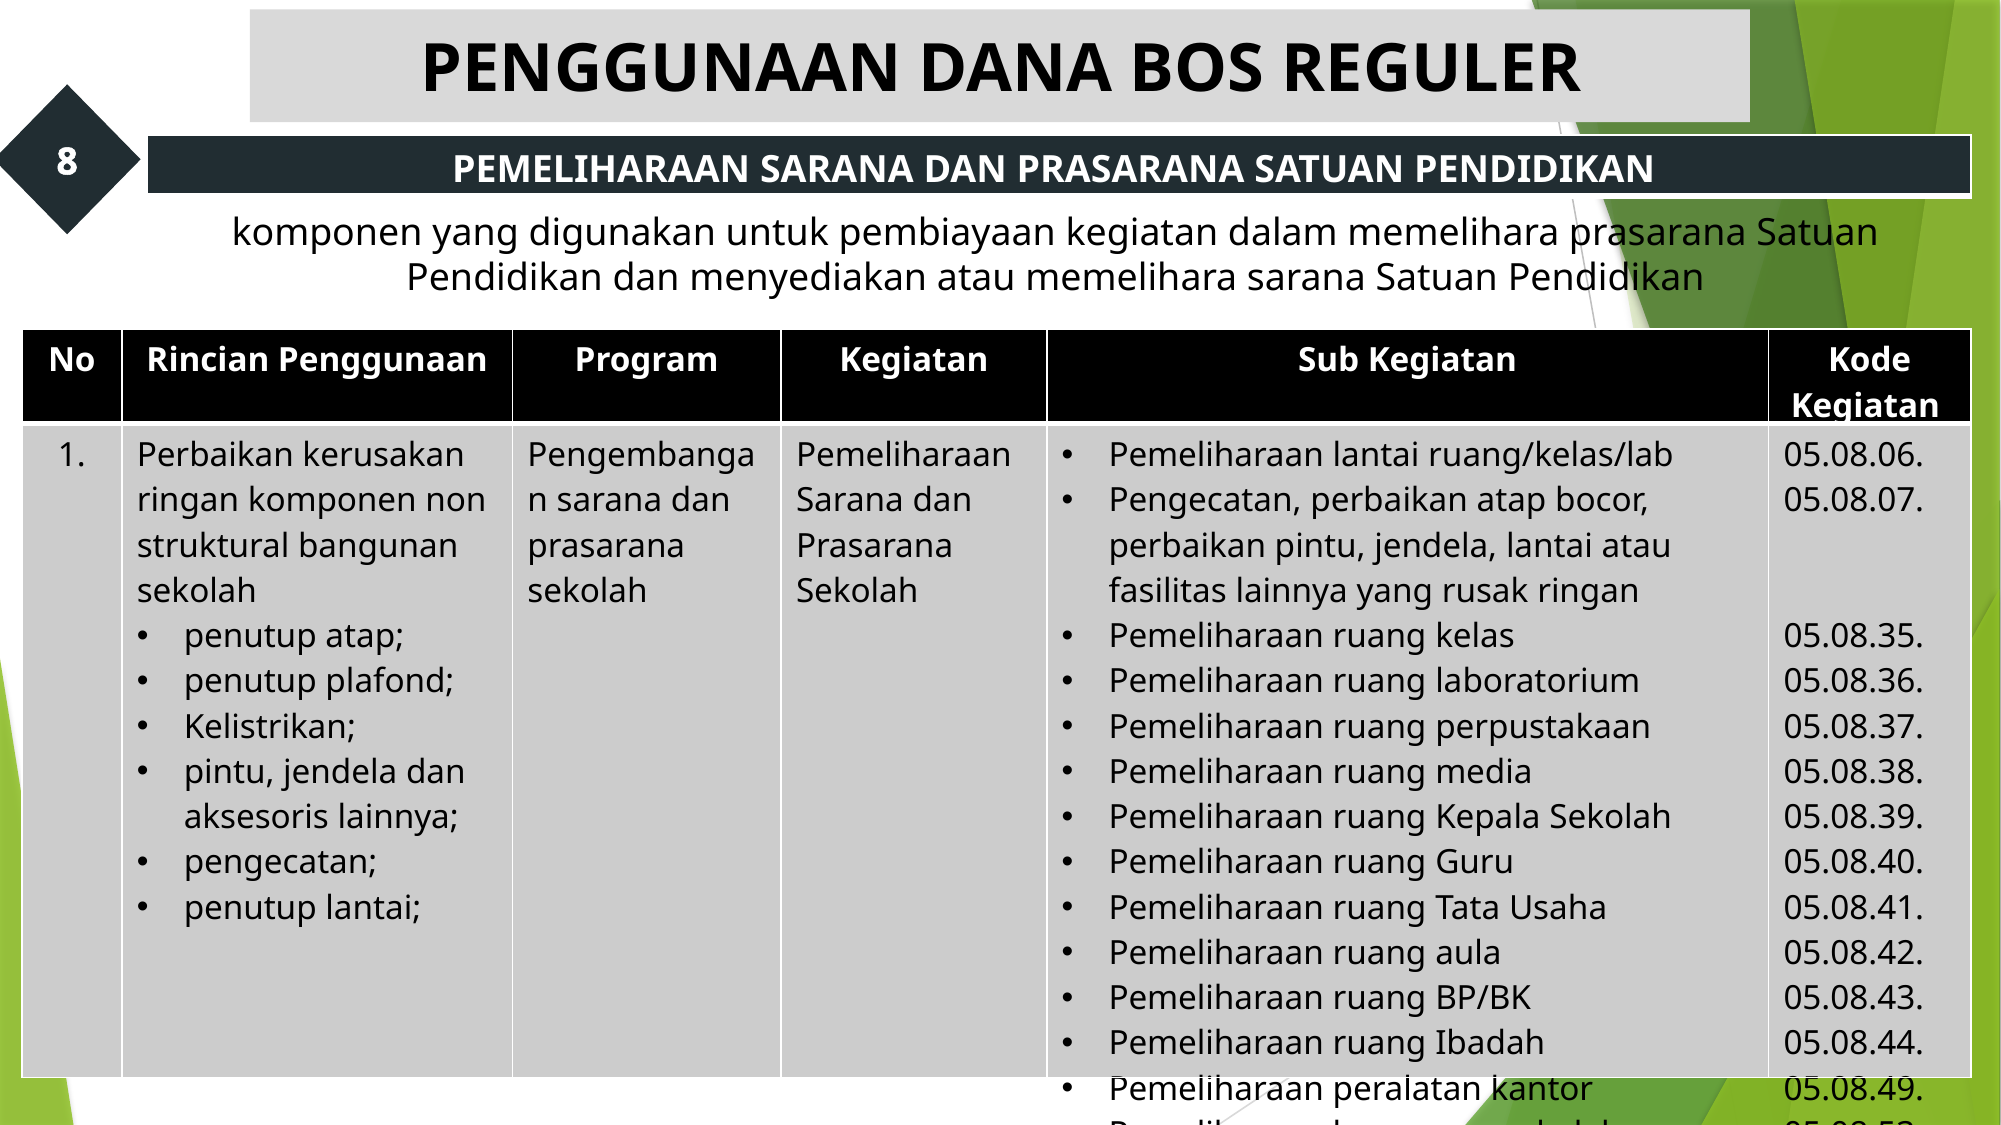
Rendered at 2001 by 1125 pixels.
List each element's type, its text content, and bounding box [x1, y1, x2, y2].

text_box [248, 8, 1751, 124]
table_cell Pemeliharaan Sarana dan Prasarana Sekolah [782, 426, 1046, 1077]
table_header PEMELIHARAAN SARANA DAN PRASARANA SATUAN PENDIDIKAN [148, 136, 1970, 193]
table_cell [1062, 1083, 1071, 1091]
table_cell 05.08.06. 05.08.07. 05.08.35. 05.08.36. 05.08.37. 05.08.38. 05.08.39. 05.08.40. 05.08.41. 05.08.42. 05.08.43. 05.08.44. 05.08.49. 05.08.53. [1769, 426, 1970, 1077]
table_header No [23, 330, 121, 421]
table_header Rincian Penggunaan [123, 330, 512, 421]
text_box 8 [0, 82, 142, 236]
table_cell 1. [23, 426, 121, 1077]
table_cell Pengembangan sarana dan prasarana sekolah [513, 426, 780, 1077]
table_cell Perbaikan kerusakan ringan komponen non struktural bangunan sekolah penutup atap; penutup plafond; Kelistrikan; pintu, jendela dan aksesoris lainnya; pengecatan; penutup lantai; [123, 426, 512, 1077]
table_header Sub Kegiatan [1048, 330, 1768, 421]
text_box PENGGUNAAN DANA BOS REGULER [252, 17, 1750, 113]
table_header Kode Kegiatan [1769, 330, 1970, 421]
text_box komponen yang digunakan untuk pembiayaan kegiatan dalam memelihara prasarana Satuan Pendidikan dan menyediakan atau memelihara sarana Satuan Pendidikan [140, 200, 1972, 306]
table_header Program [513, 330, 780, 421]
table_header Kegiatan [782, 330, 1046, 421]
table_cell Pemeliharaan lantai ruang/kelas/lab Pengecatan, perbaikan atap bocor, perbaikan pintu, jendela, lantai atau fasilitas lainnya yang rusak ringan Pemeliharaan ruang kelas Pemeliharaan ruang laboratorium Pemeliharaan ruang perpustakaan Pemeliharaan ruang media Pemeliharaan ruang Kepala Sekolah Pemeliharaan ruang Guru Pemeliharaan ruang Tata Usaha Pemeliharaan ruang aula Pemeliharaan ruang BP/BK Pemeliharaan ruang Ibadah Pemeliharaan peralatan kantor Pemeliharaan bangunan sekolah [1048, 426, 1768, 1077]
